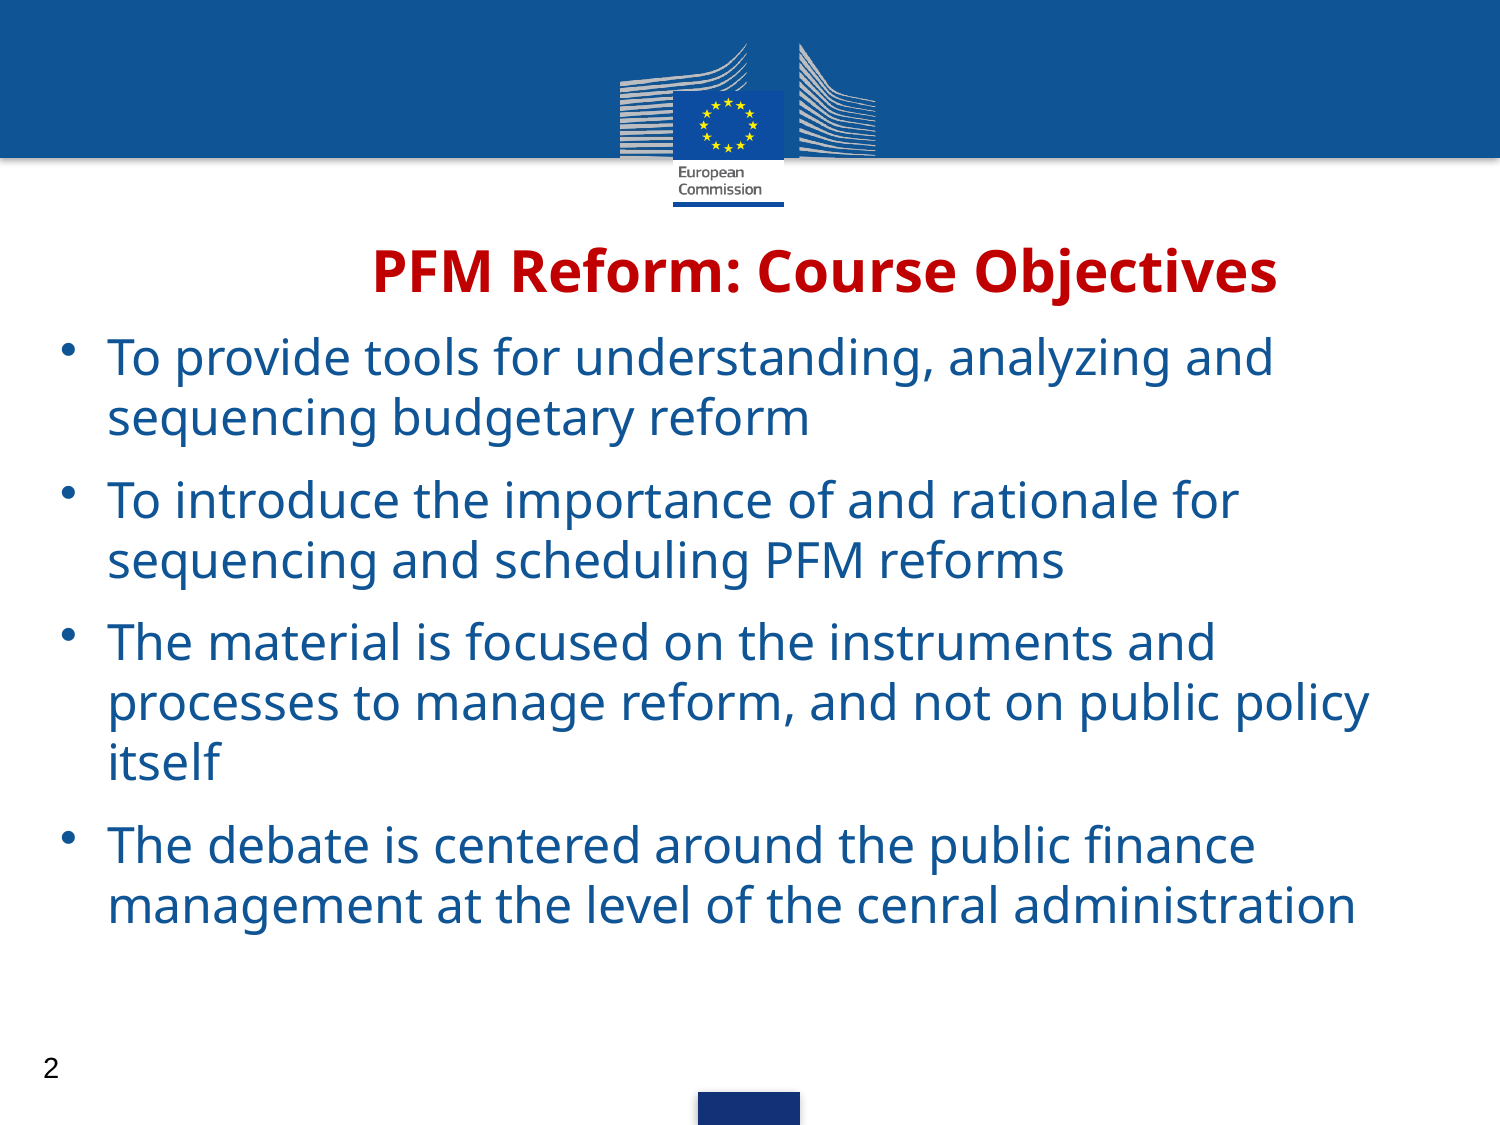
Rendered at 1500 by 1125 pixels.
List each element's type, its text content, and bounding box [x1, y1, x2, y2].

text_box To provide tools for understanding, analyzing and sequencing budgetary reform To introduce the importance of and rationale for sequencing and scheduling PFM reforms The material is focused on the instruments and processes to manage reform, and not on public policy itself The debate is centered around the public finance management at the level of the cenral administration [0, 318, 1429, 1027]
slide_number 2 [0, 1041, 75, 1120]
title PFM Reform: Course Objectives [0, 187, 1500, 350]
